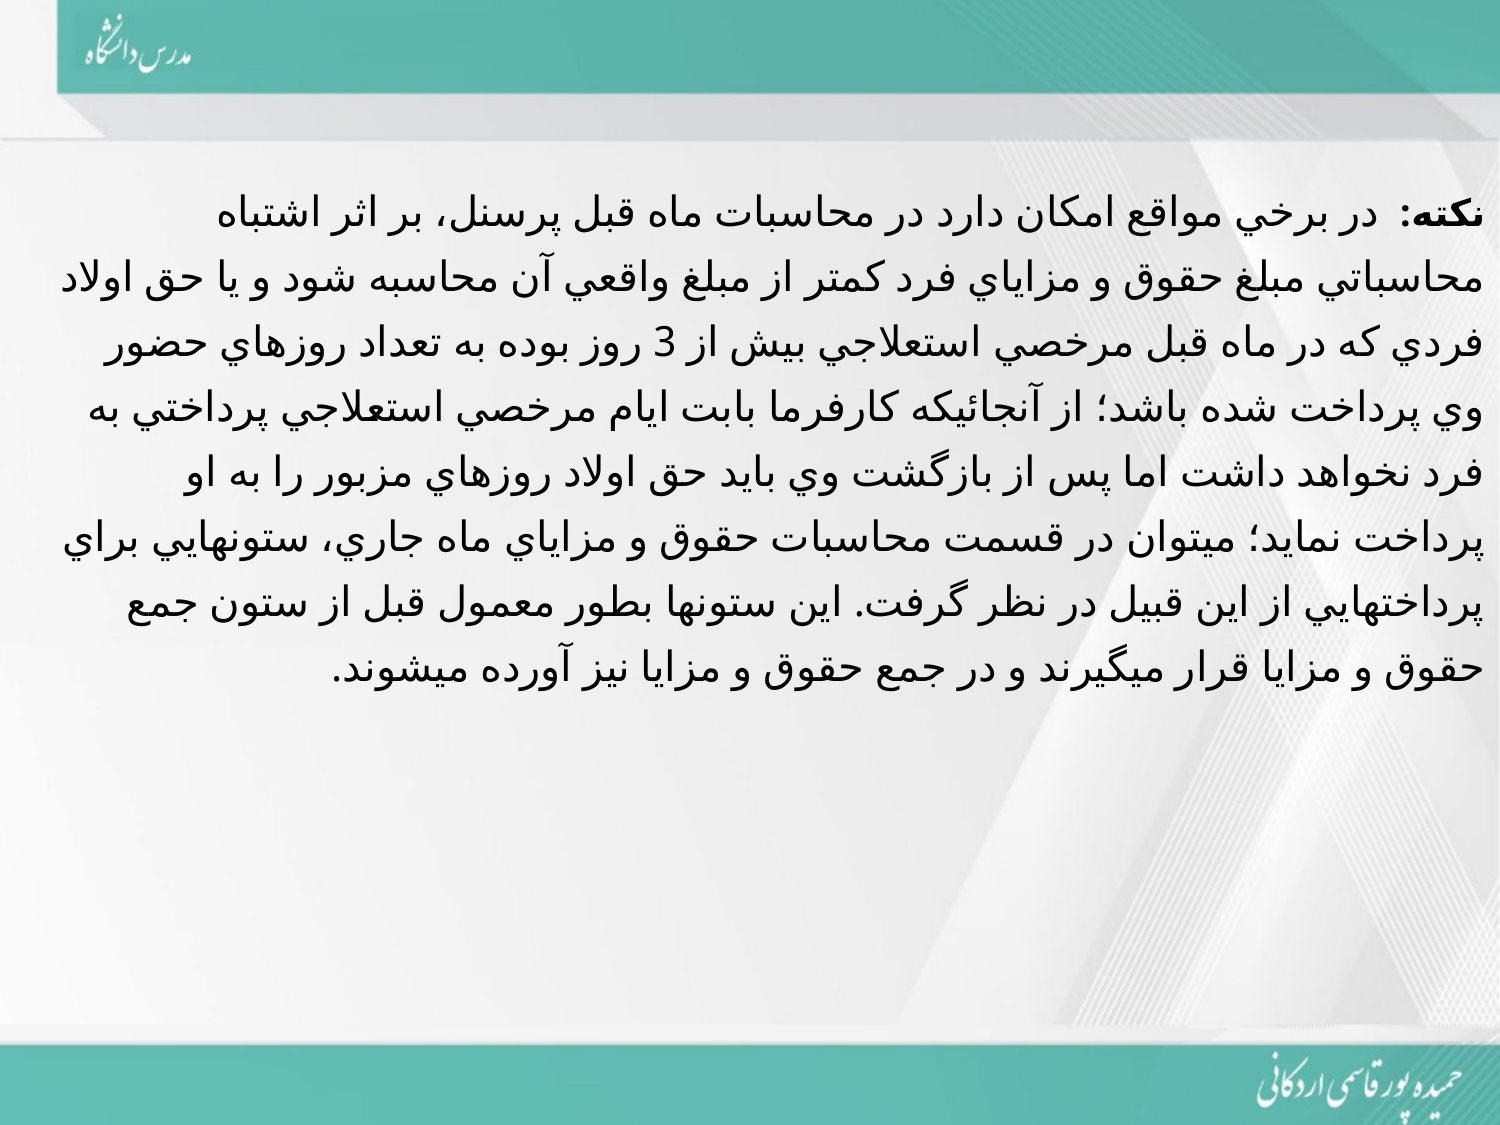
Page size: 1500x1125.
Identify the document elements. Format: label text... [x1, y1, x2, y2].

picture [0, 0, 1500, 1125]
text_box نکته: در برخي مواقع امکان دارد در محاسبات ماه قبل پرسنل، بر اثر اشتباه محاسباتي مبلغ حقوق و مزاياي فرد کمتر از مبلغ واقعي آن محاسبه شود و يا حق اولاد فردي که در ماه قبل مرخصي استعلاجي بيش از 3 روز بوده به تعداد روزهاي حضور وي پرداخت شده باشد؛ از آنجائيکه کارفرما بابت ايام مرخصي استعلاجي پرداختي به فرد نخواهد داشت اما پس از بازگشت وي بايد حق اولاد روزهاي مزبور را به او پرداخت نمايد؛ مي­توان در قسمت محاسبات حقوق و مزاياي ماه جاري، ستونهايي براي پرداختهايي از اين قبيل در نظر گرفت. اين ستونها بطور معمول قبل از ستون جمع حقوق و مزايا قرار مي­گيرند و در جمع حقوق و مزايا نيز آورده مي­شوند. [39, 0, 1500, 697]
